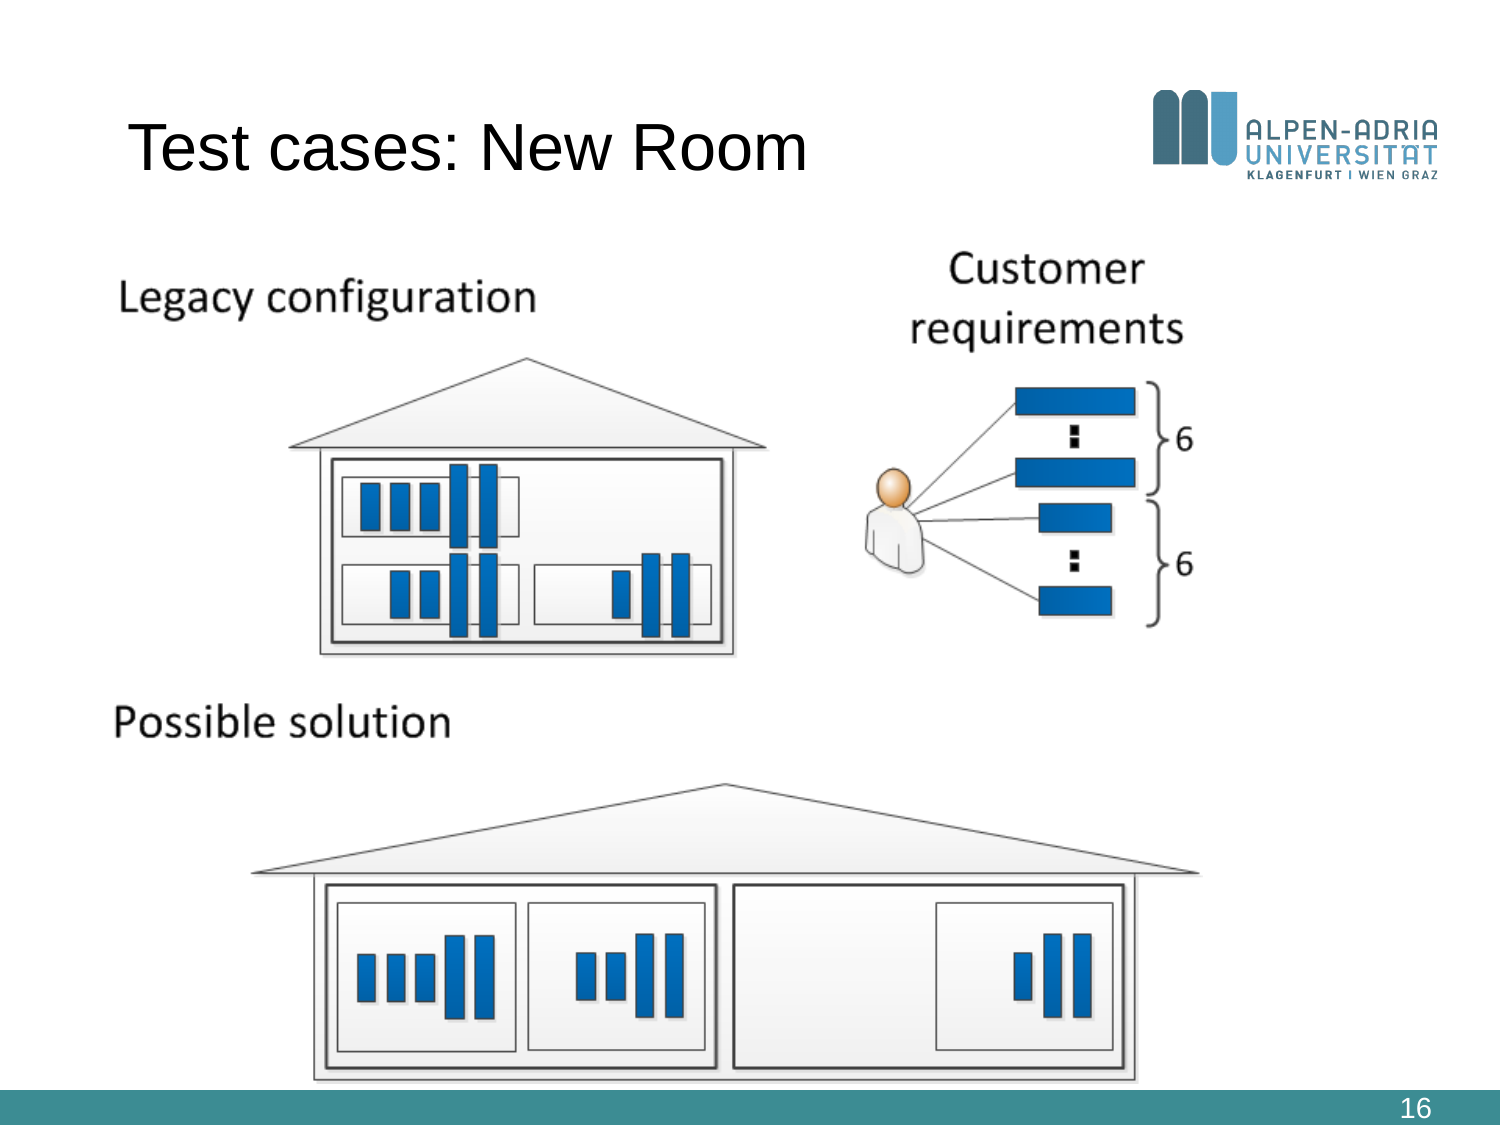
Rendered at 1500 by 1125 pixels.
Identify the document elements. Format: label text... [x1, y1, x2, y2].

title Test cases: New Room [112, 91, 1128, 197]
slide_number 16 [1352, 1082, 1447, 1123]
picture [111, 231, 1204, 1084]
picture [1136, 90, 1456, 196]
